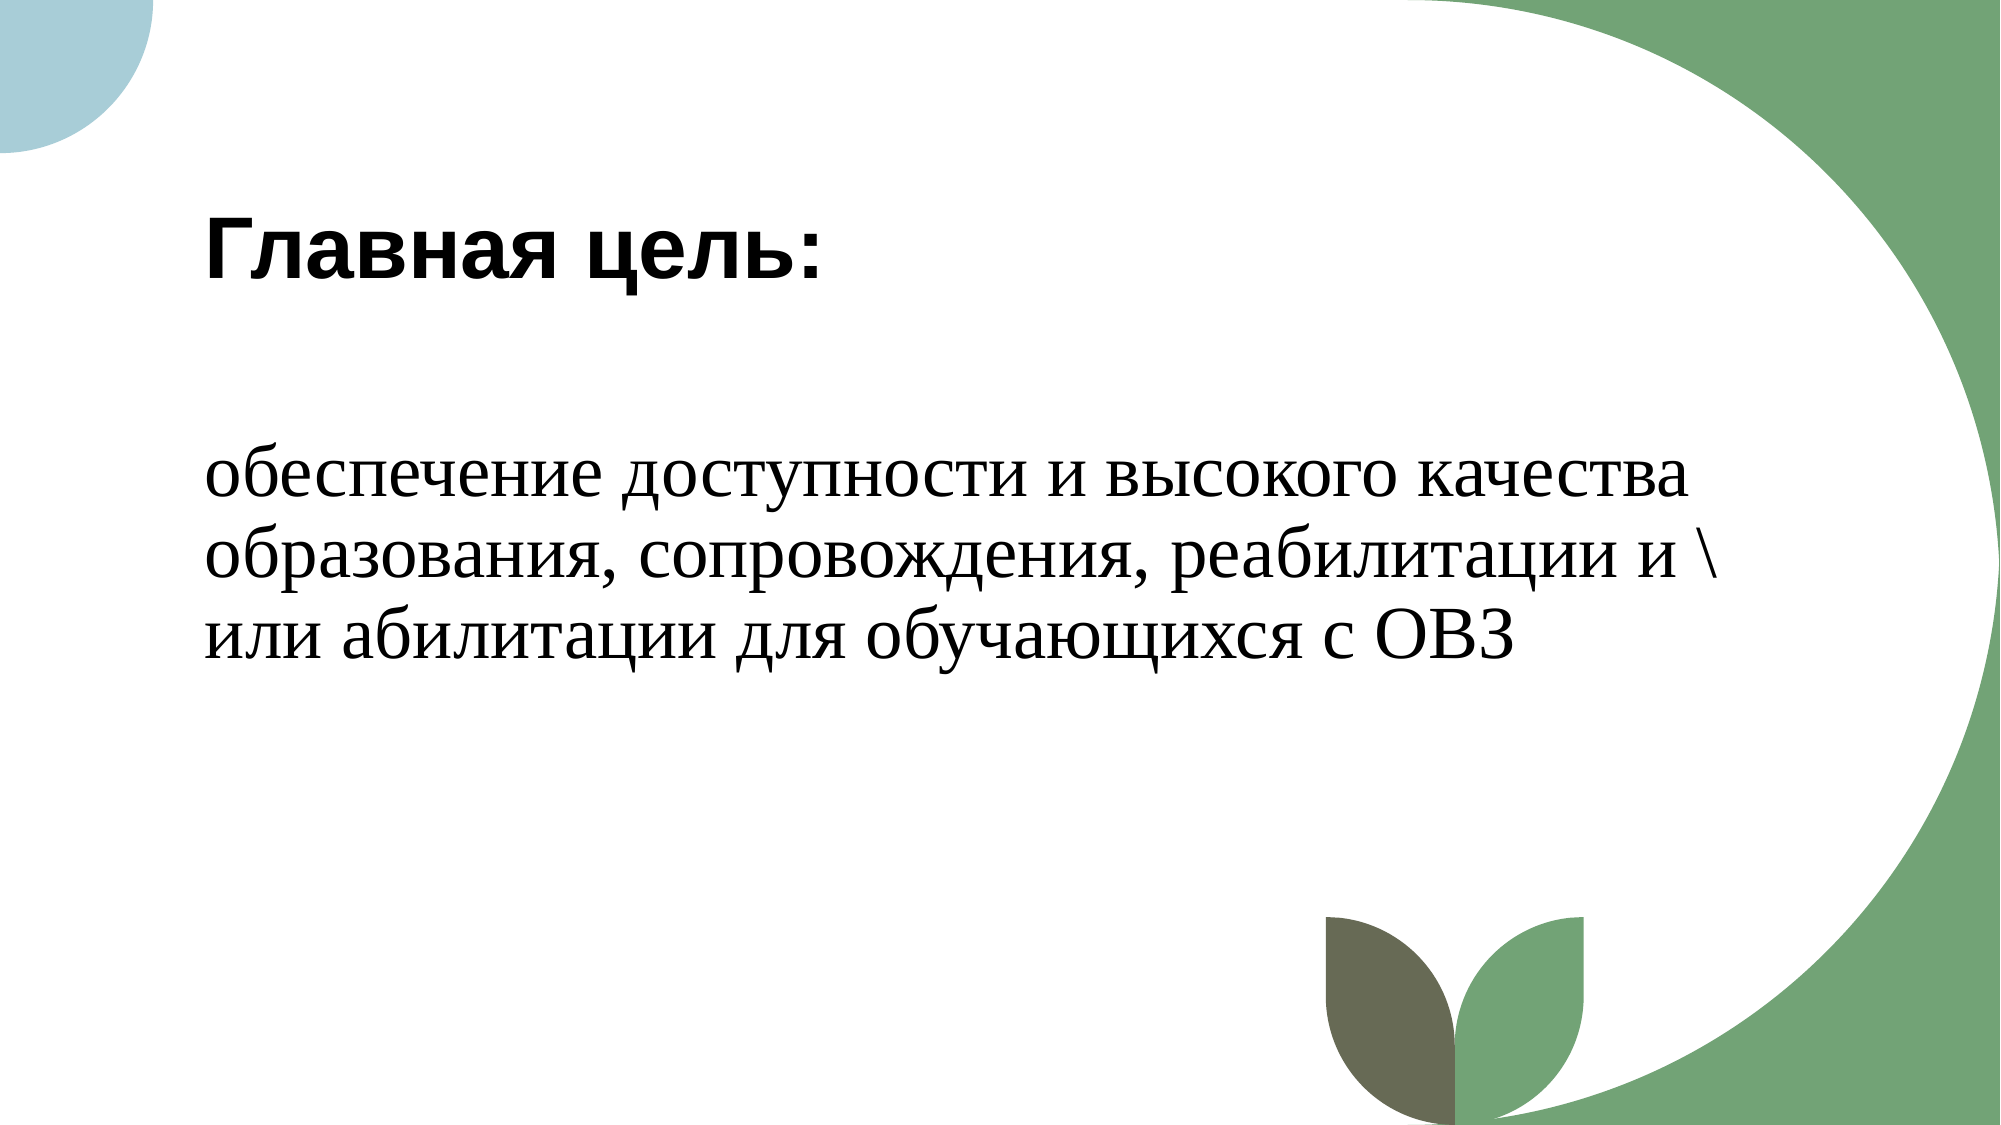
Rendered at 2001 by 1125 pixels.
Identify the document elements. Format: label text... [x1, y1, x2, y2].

title Главная цель: [190, 16, 1795, 303]
list обеспечение доступности и высокого качества образования, сопровождения, реабилитации и \ или абилитации для обучающихся с ОВЗ [190, 424, 1795, 884]
